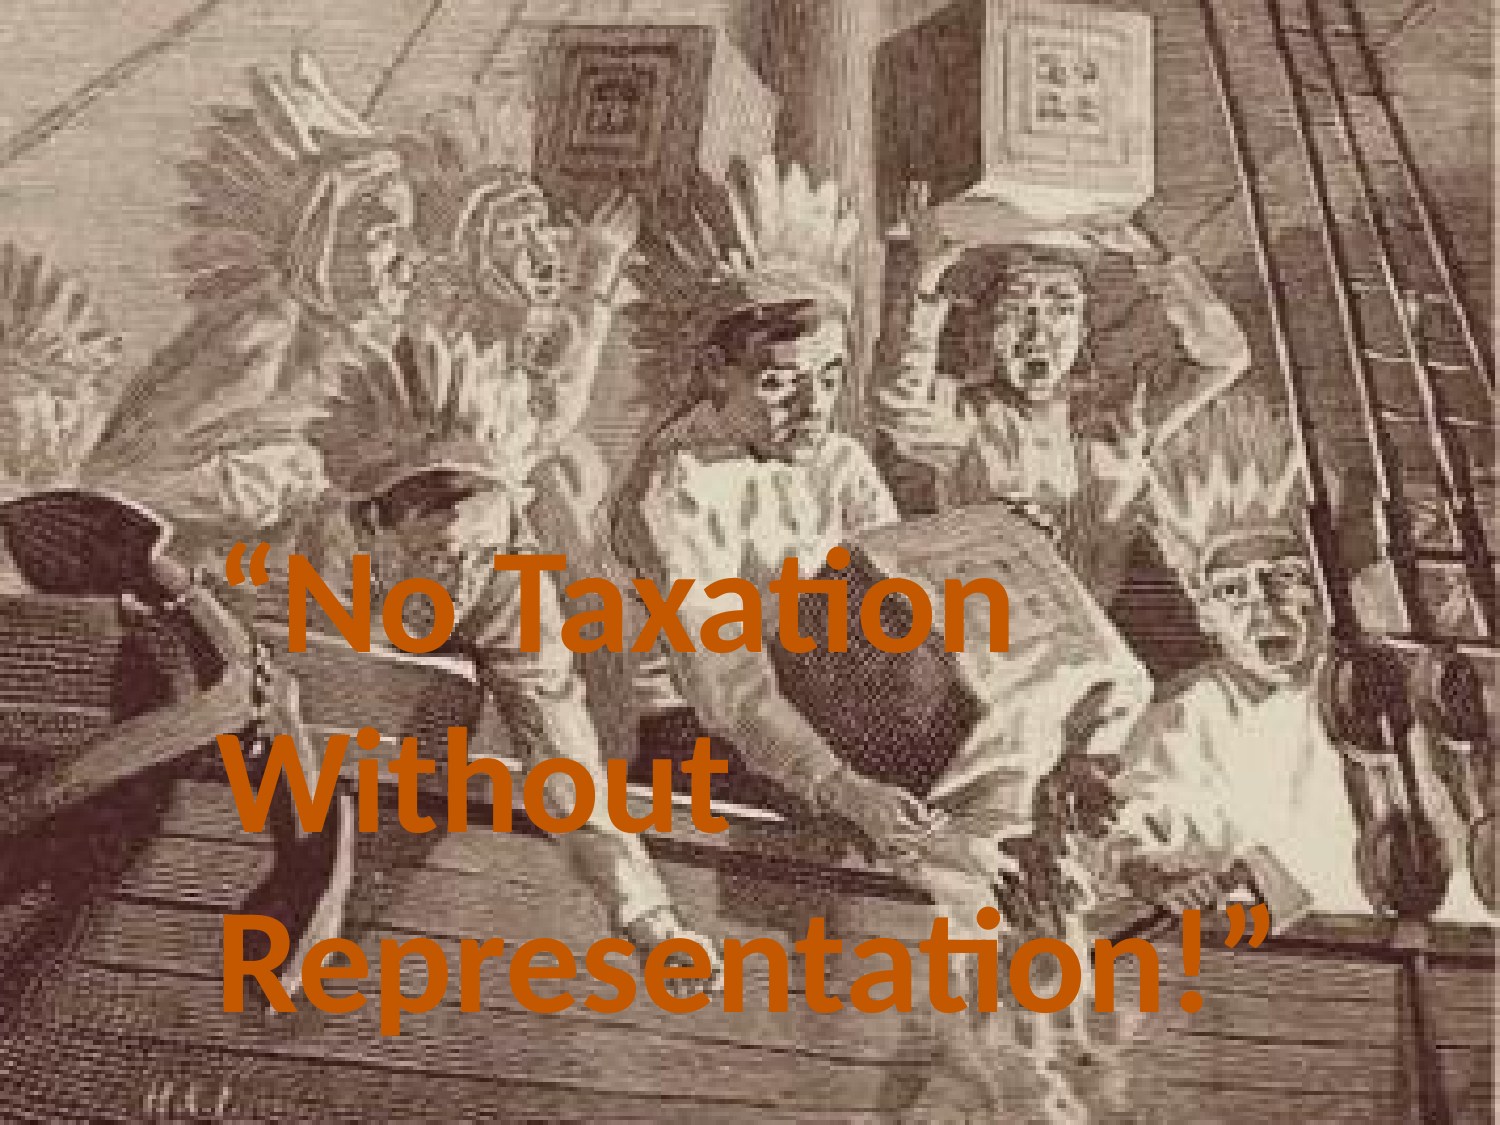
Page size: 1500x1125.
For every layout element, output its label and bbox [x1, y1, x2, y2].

list [0, 0, 1500, 1125]
